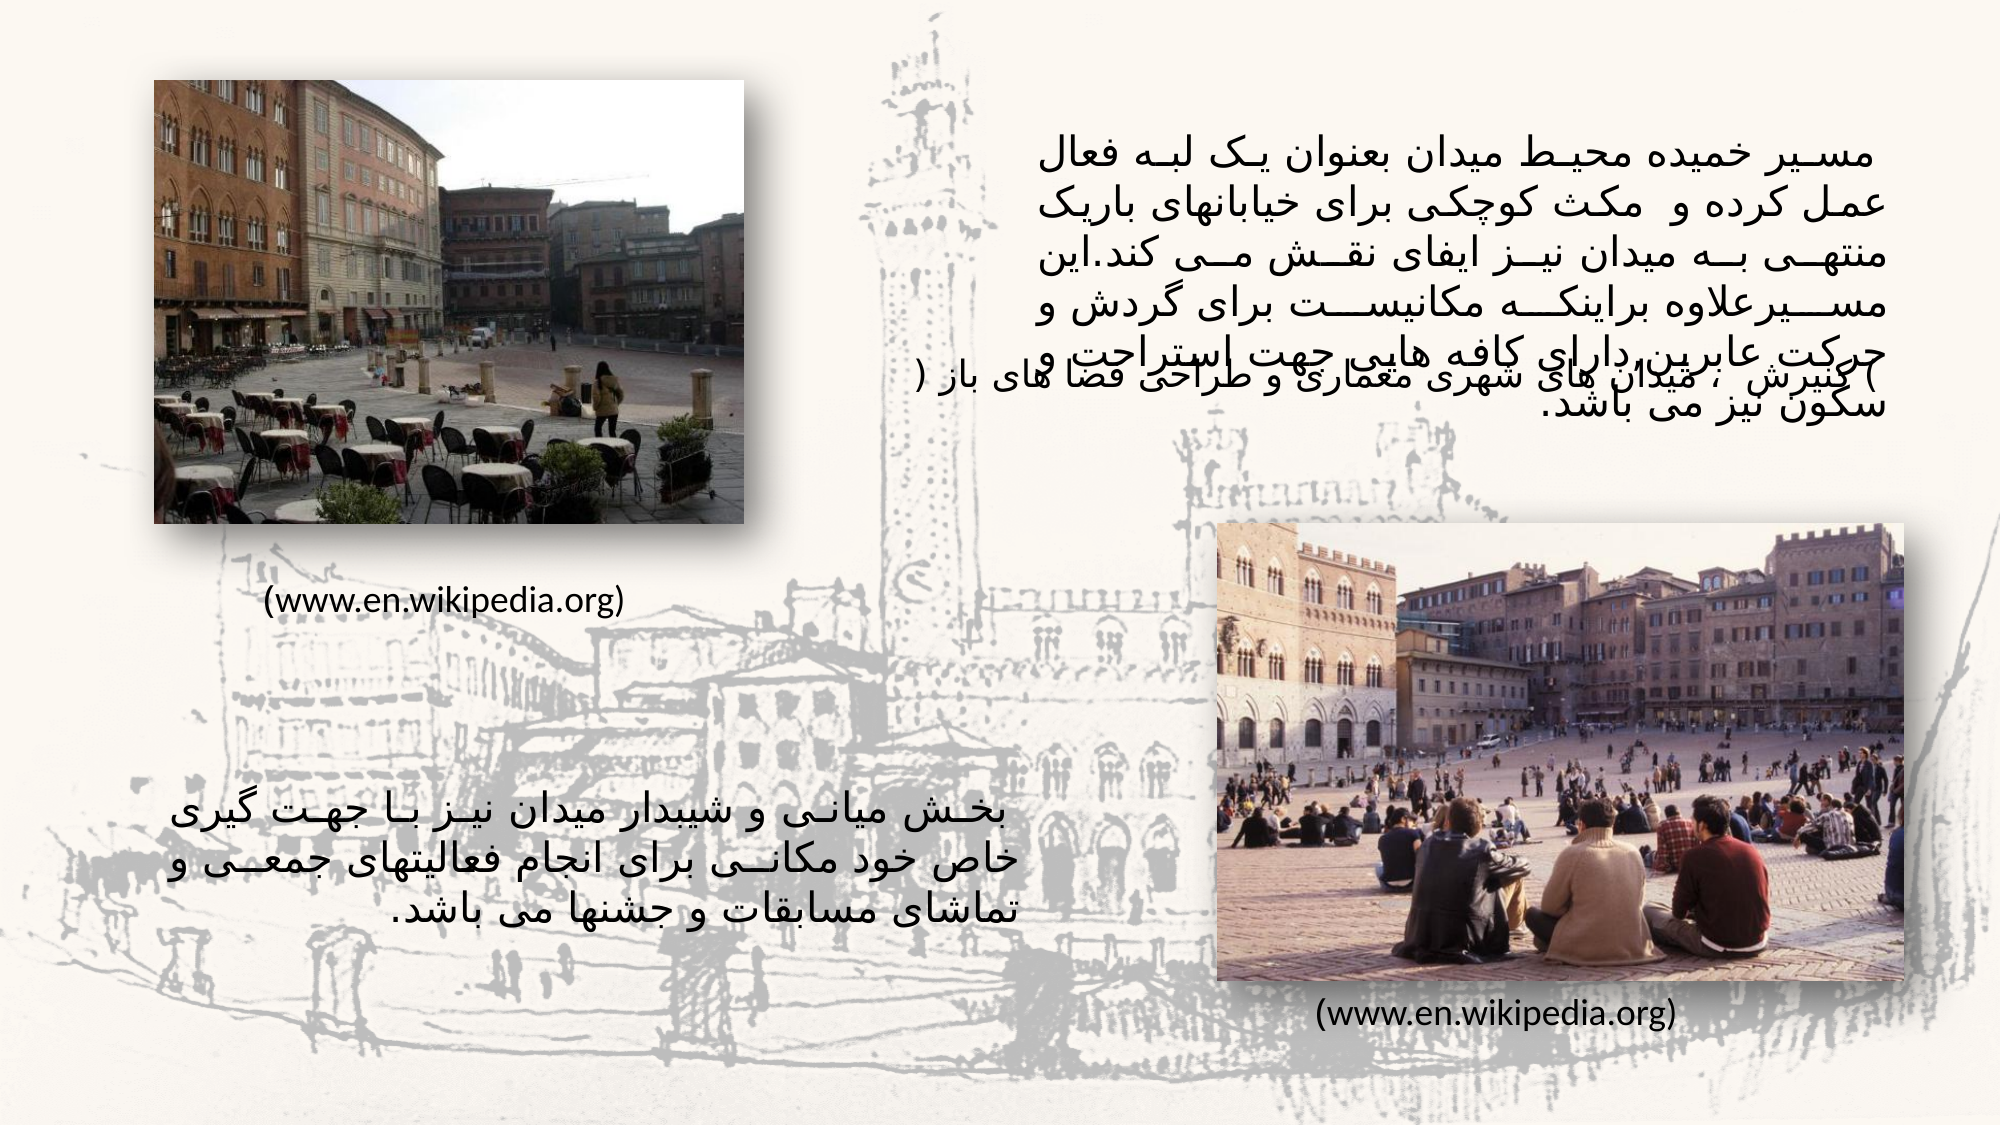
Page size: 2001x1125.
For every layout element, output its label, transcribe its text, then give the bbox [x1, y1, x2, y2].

picture [1217, 523, 1904, 981]
text_box (www.en.wikipedia.org) [1300, 981, 1821, 1086]
text_box (www.en.wikipedia.org) [248, 567, 769, 672]
picture [154, 80, 744, 525]
text_box مسیر خمیده محیط میدان بعنوان یک لبه فعال عمل کرده و مکث کوچکی برای خیابانهای باریک منتهی به میدان نیز ایفای نقش می کند.این مسیرعلاوه براینکه مکانیست برای گردش و حرکت عابرین,دارای کافه هایی جهت استراحت و سکون نیز می باشد. [1022, 117, 1904, 433]
text_box ) کنیرش ، میدان های شهری معماری و طراحی فضا های باز ( [898, 342, 1894, 403]
text_box بخش میانی و شیبدار میدان نیز با جهت گیری خاص خود مکانی برای انجام فعالیتهای جمعی و تماشای مسابقات و جشنها می باشد. [154, 773, 1036, 939]
